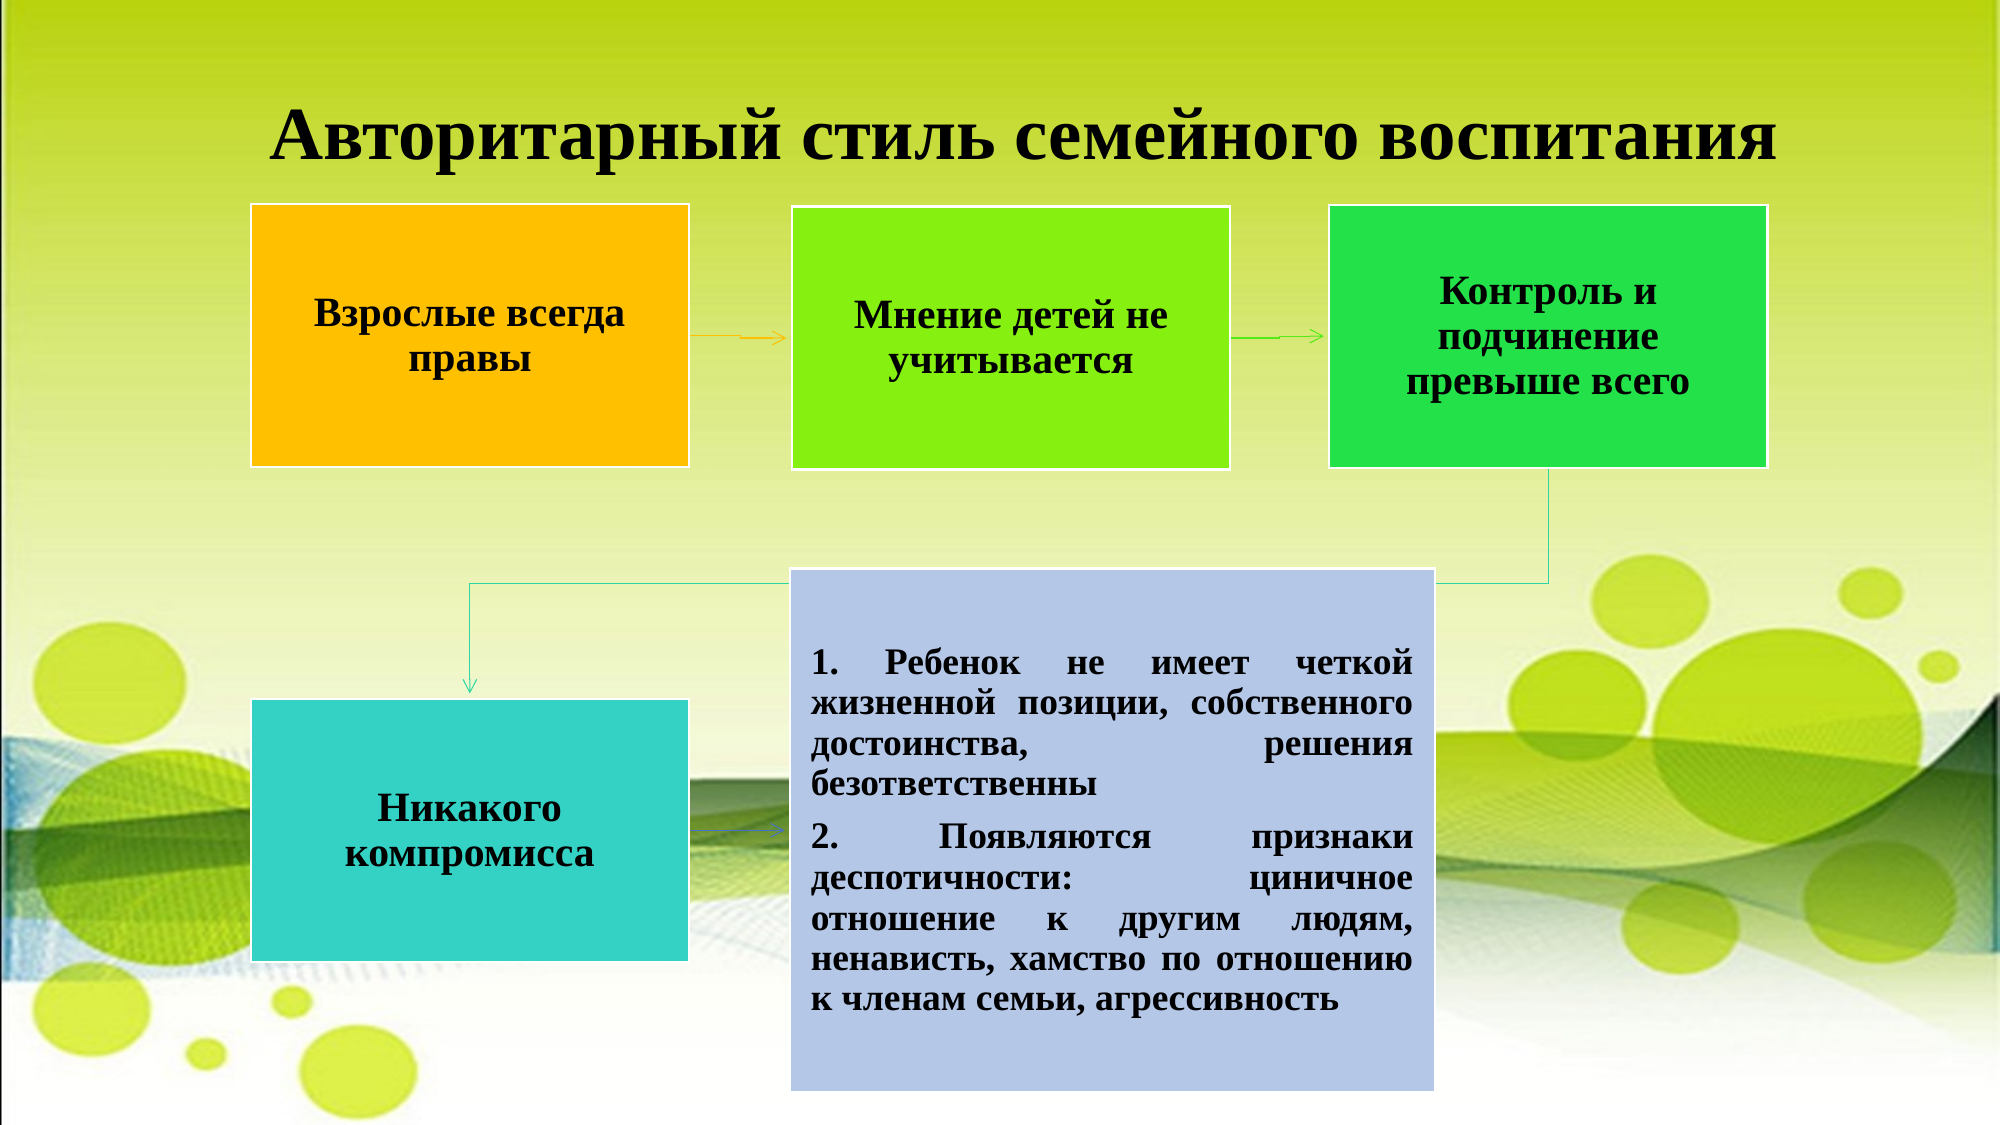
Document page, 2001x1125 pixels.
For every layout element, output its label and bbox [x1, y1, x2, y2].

picture [0, 0, 2000, 1125]
text_box [52, 203, 1966, 1093]
